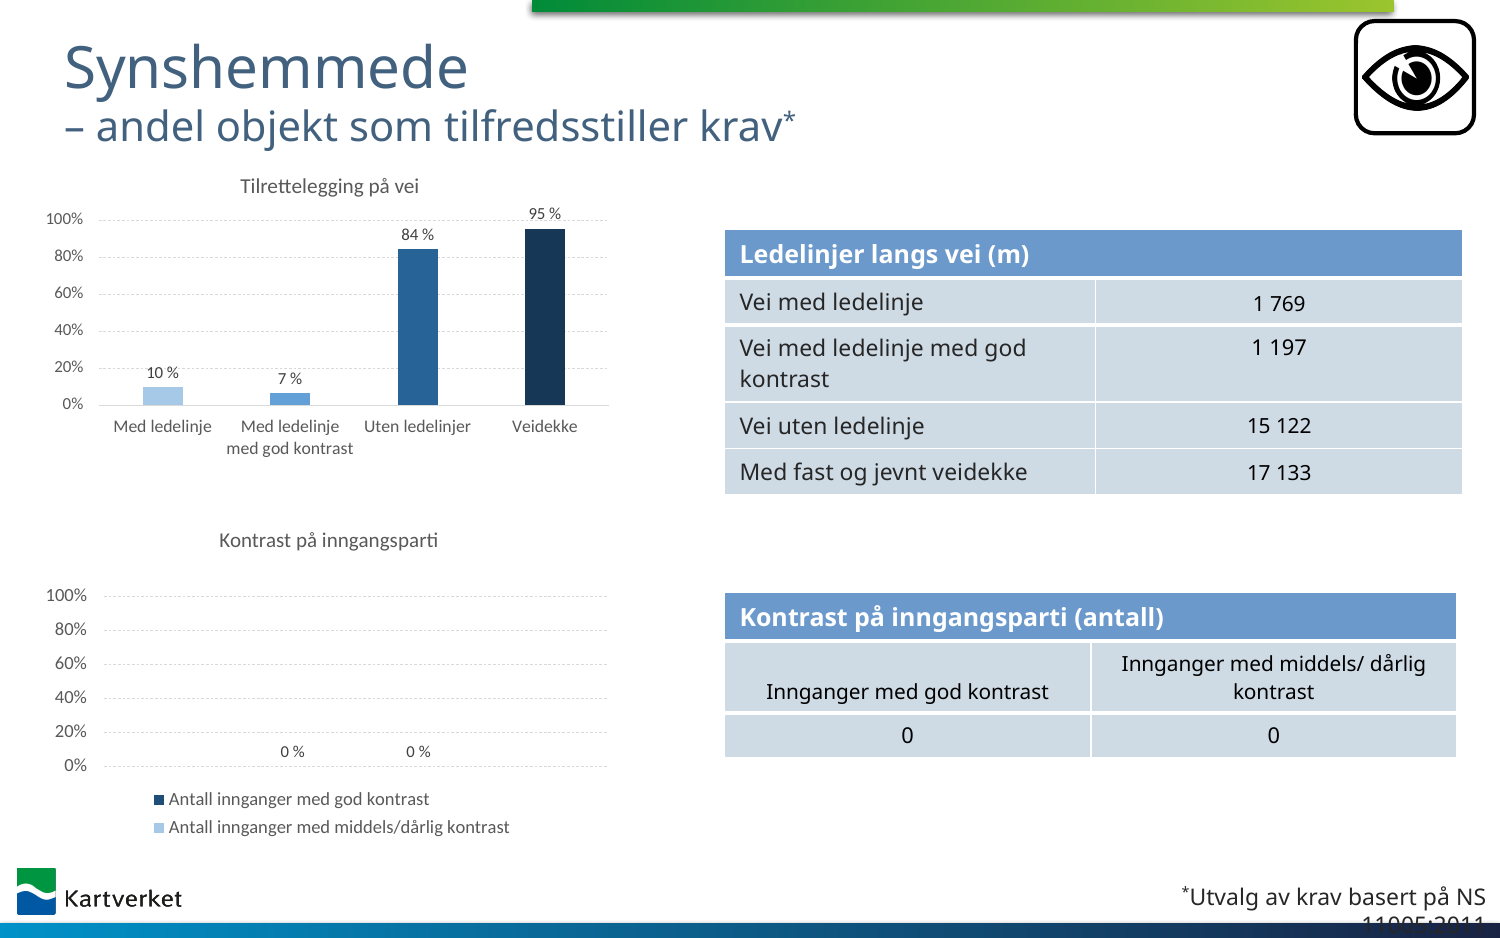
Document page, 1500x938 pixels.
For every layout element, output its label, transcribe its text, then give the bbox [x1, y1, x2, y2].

table_cell 17 133 [1096, 449, 1462, 494]
table_header Kontrast på inngangsparti (antall) [725, 593, 1456, 639]
table_cell Vei med ledelinje [725, 280, 1095, 323]
table_cell Vei med ledelinje med god kontrast [725, 327, 1095, 401]
table_header Ledelinjer langs vei (m) [725, 230, 1462, 276]
table_cell 1 769 [1096, 280, 1462, 323]
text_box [1355, 20, 1475, 134]
table_cell 1 197 [1096, 327, 1462, 401]
table_cell Innganger med middels/ dårlig kontrast [1092, 643, 1456, 711]
table_cell Med fast og jevnt veidekke [725, 449, 1095, 494]
table_cell Vei uten ledelinje [725, 403, 1095, 448]
text_box *Utvalg av krav basert på NS 11005:2011 [1068, 873, 1500, 938]
picture [41, 520, 617, 846]
table_cell Innganger med god kontrast [725, 643, 1090, 711]
text_box Synshemmede – andel objekt som tilfredsstiller krav* [49, 24, 1431, 158]
table_cell 0 [1092, 715, 1456, 757]
picture [41, 166, 619, 492]
table_cell 15 122 [1096, 403, 1462, 448]
table_cell 0 [725, 715, 1090, 757]
